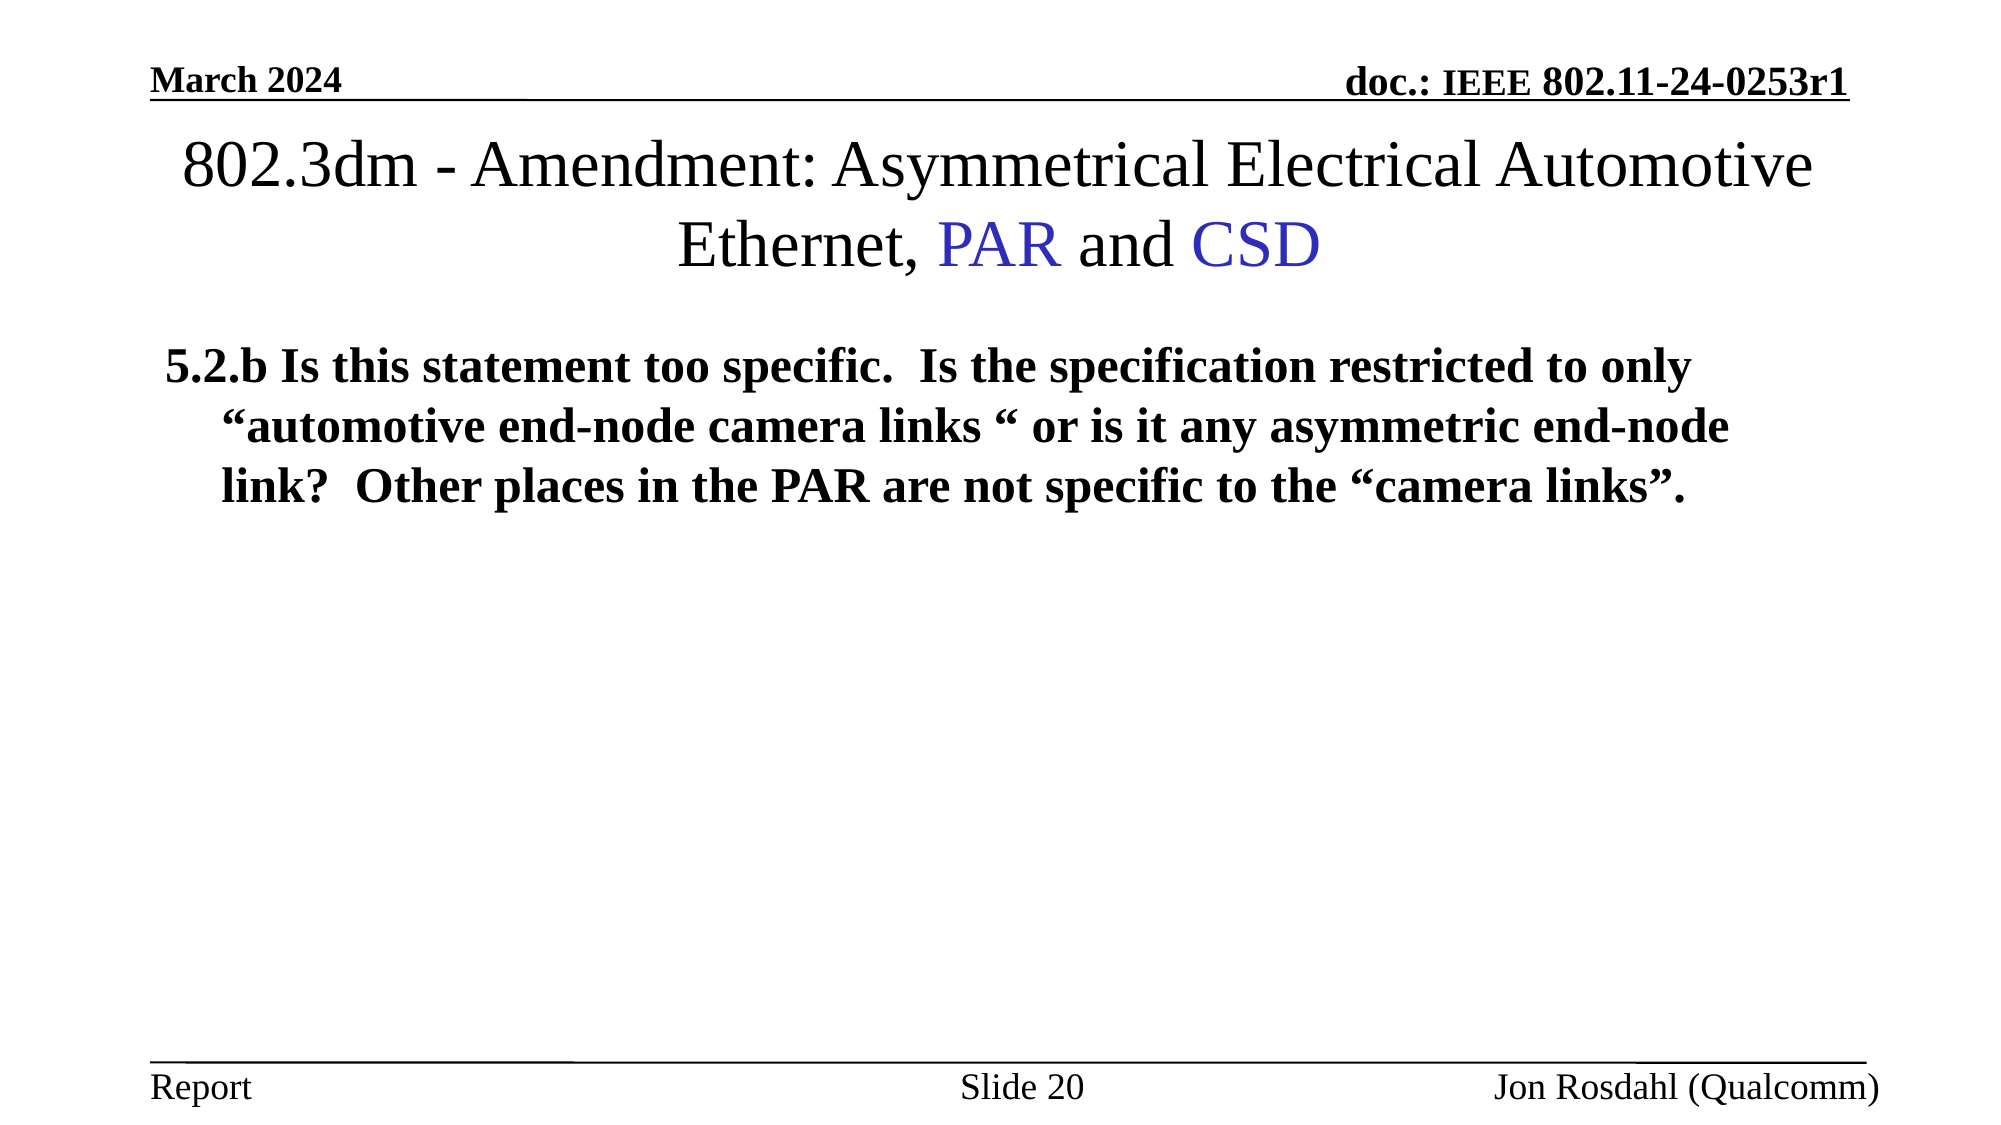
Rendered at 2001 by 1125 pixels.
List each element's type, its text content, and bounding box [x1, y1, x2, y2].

title 802.3dm - Amendment: Asymmetrical Electrical Automotive Ethernet, PAR and CSD [149, 112, 1850, 288]
footer Jon Rosdahl (Qualcomm) [1436, 1061, 1881, 1108]
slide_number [149, 49, 431, 100]
list 5.2.b Is this statement too specific. Is the specification restricted to only “automotive end-node camera links “ or is it any asymmetric end-node link? Other places in the PAR are not specific to the “camera links”. [149, 324, 1850, 1000]
slide_number Slide 20 [950, 1061, 1095, 1125]
